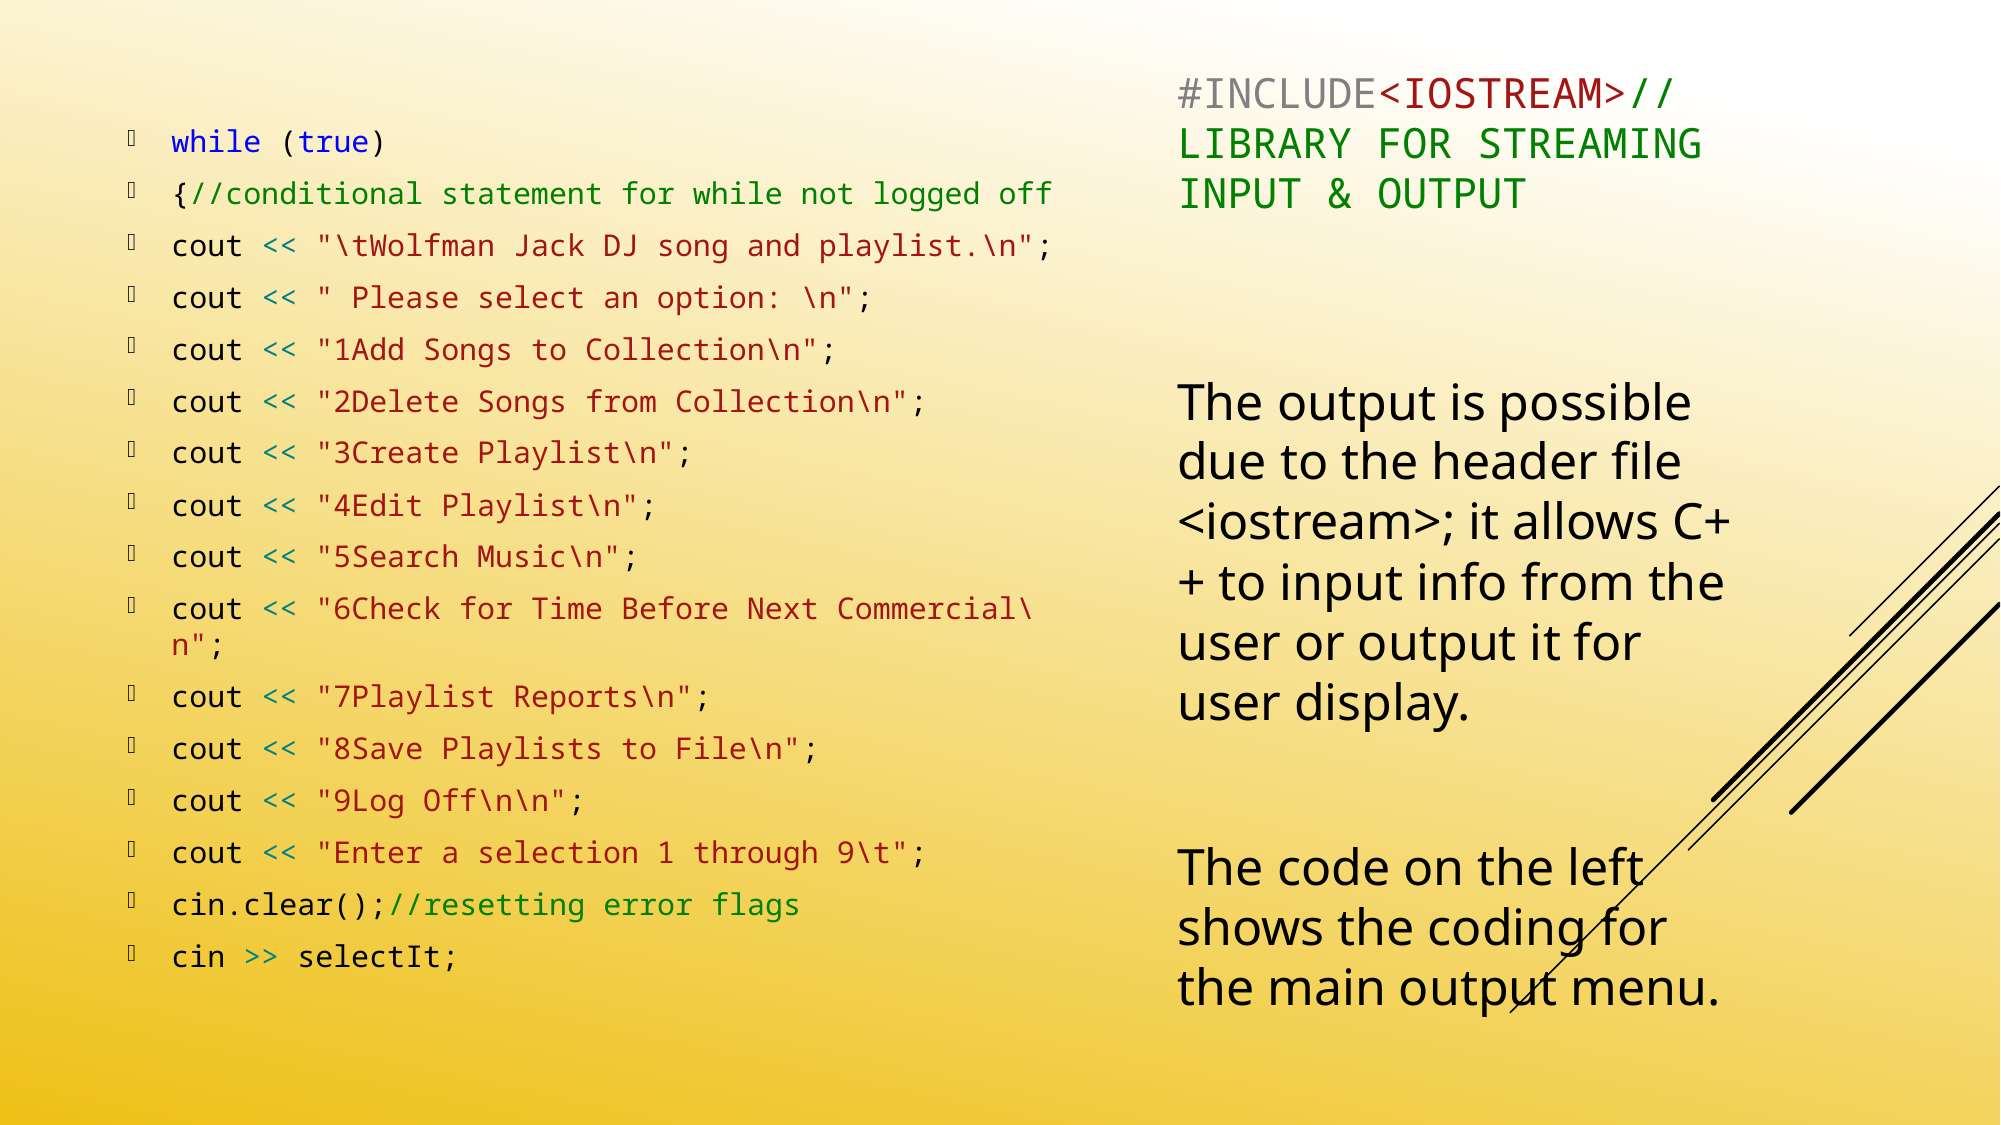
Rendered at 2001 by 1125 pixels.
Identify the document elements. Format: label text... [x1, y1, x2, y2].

title #include<iostream>//library for streaming input & output [1162, 0, 1838, 225]
list while (true) {//conditional statement for while not logged off cout << "\tWolfman Jack DJ song and playlist.\n"; cout << " Please select an option: \n"; cout << "1Add Songs to Collection\n"; cout << "2Delete Songs from Collection\n"; cout << "3Create Playlist\n"; cout << "4Edit Playlist\n"; cout << "5Search Music\n"; cout << "6Check for Time Before Next Commercial\n"; cout << "7Playlist Reports\n"; cout << "8Save Playlists to File\n"; cout << "9Log Off\n\n"; cout << "Enter a selection 1 through 9\t"; cin.clear();//resetting error flags cin >> selectIt; [112, 112, 1088, 984]
list The output is possible due to the header file <iostream>; it allows C++ to input info from the user or output it for user display. The code on the left shows the coding for the main output menu. [1162, 362, 1763, 706]
